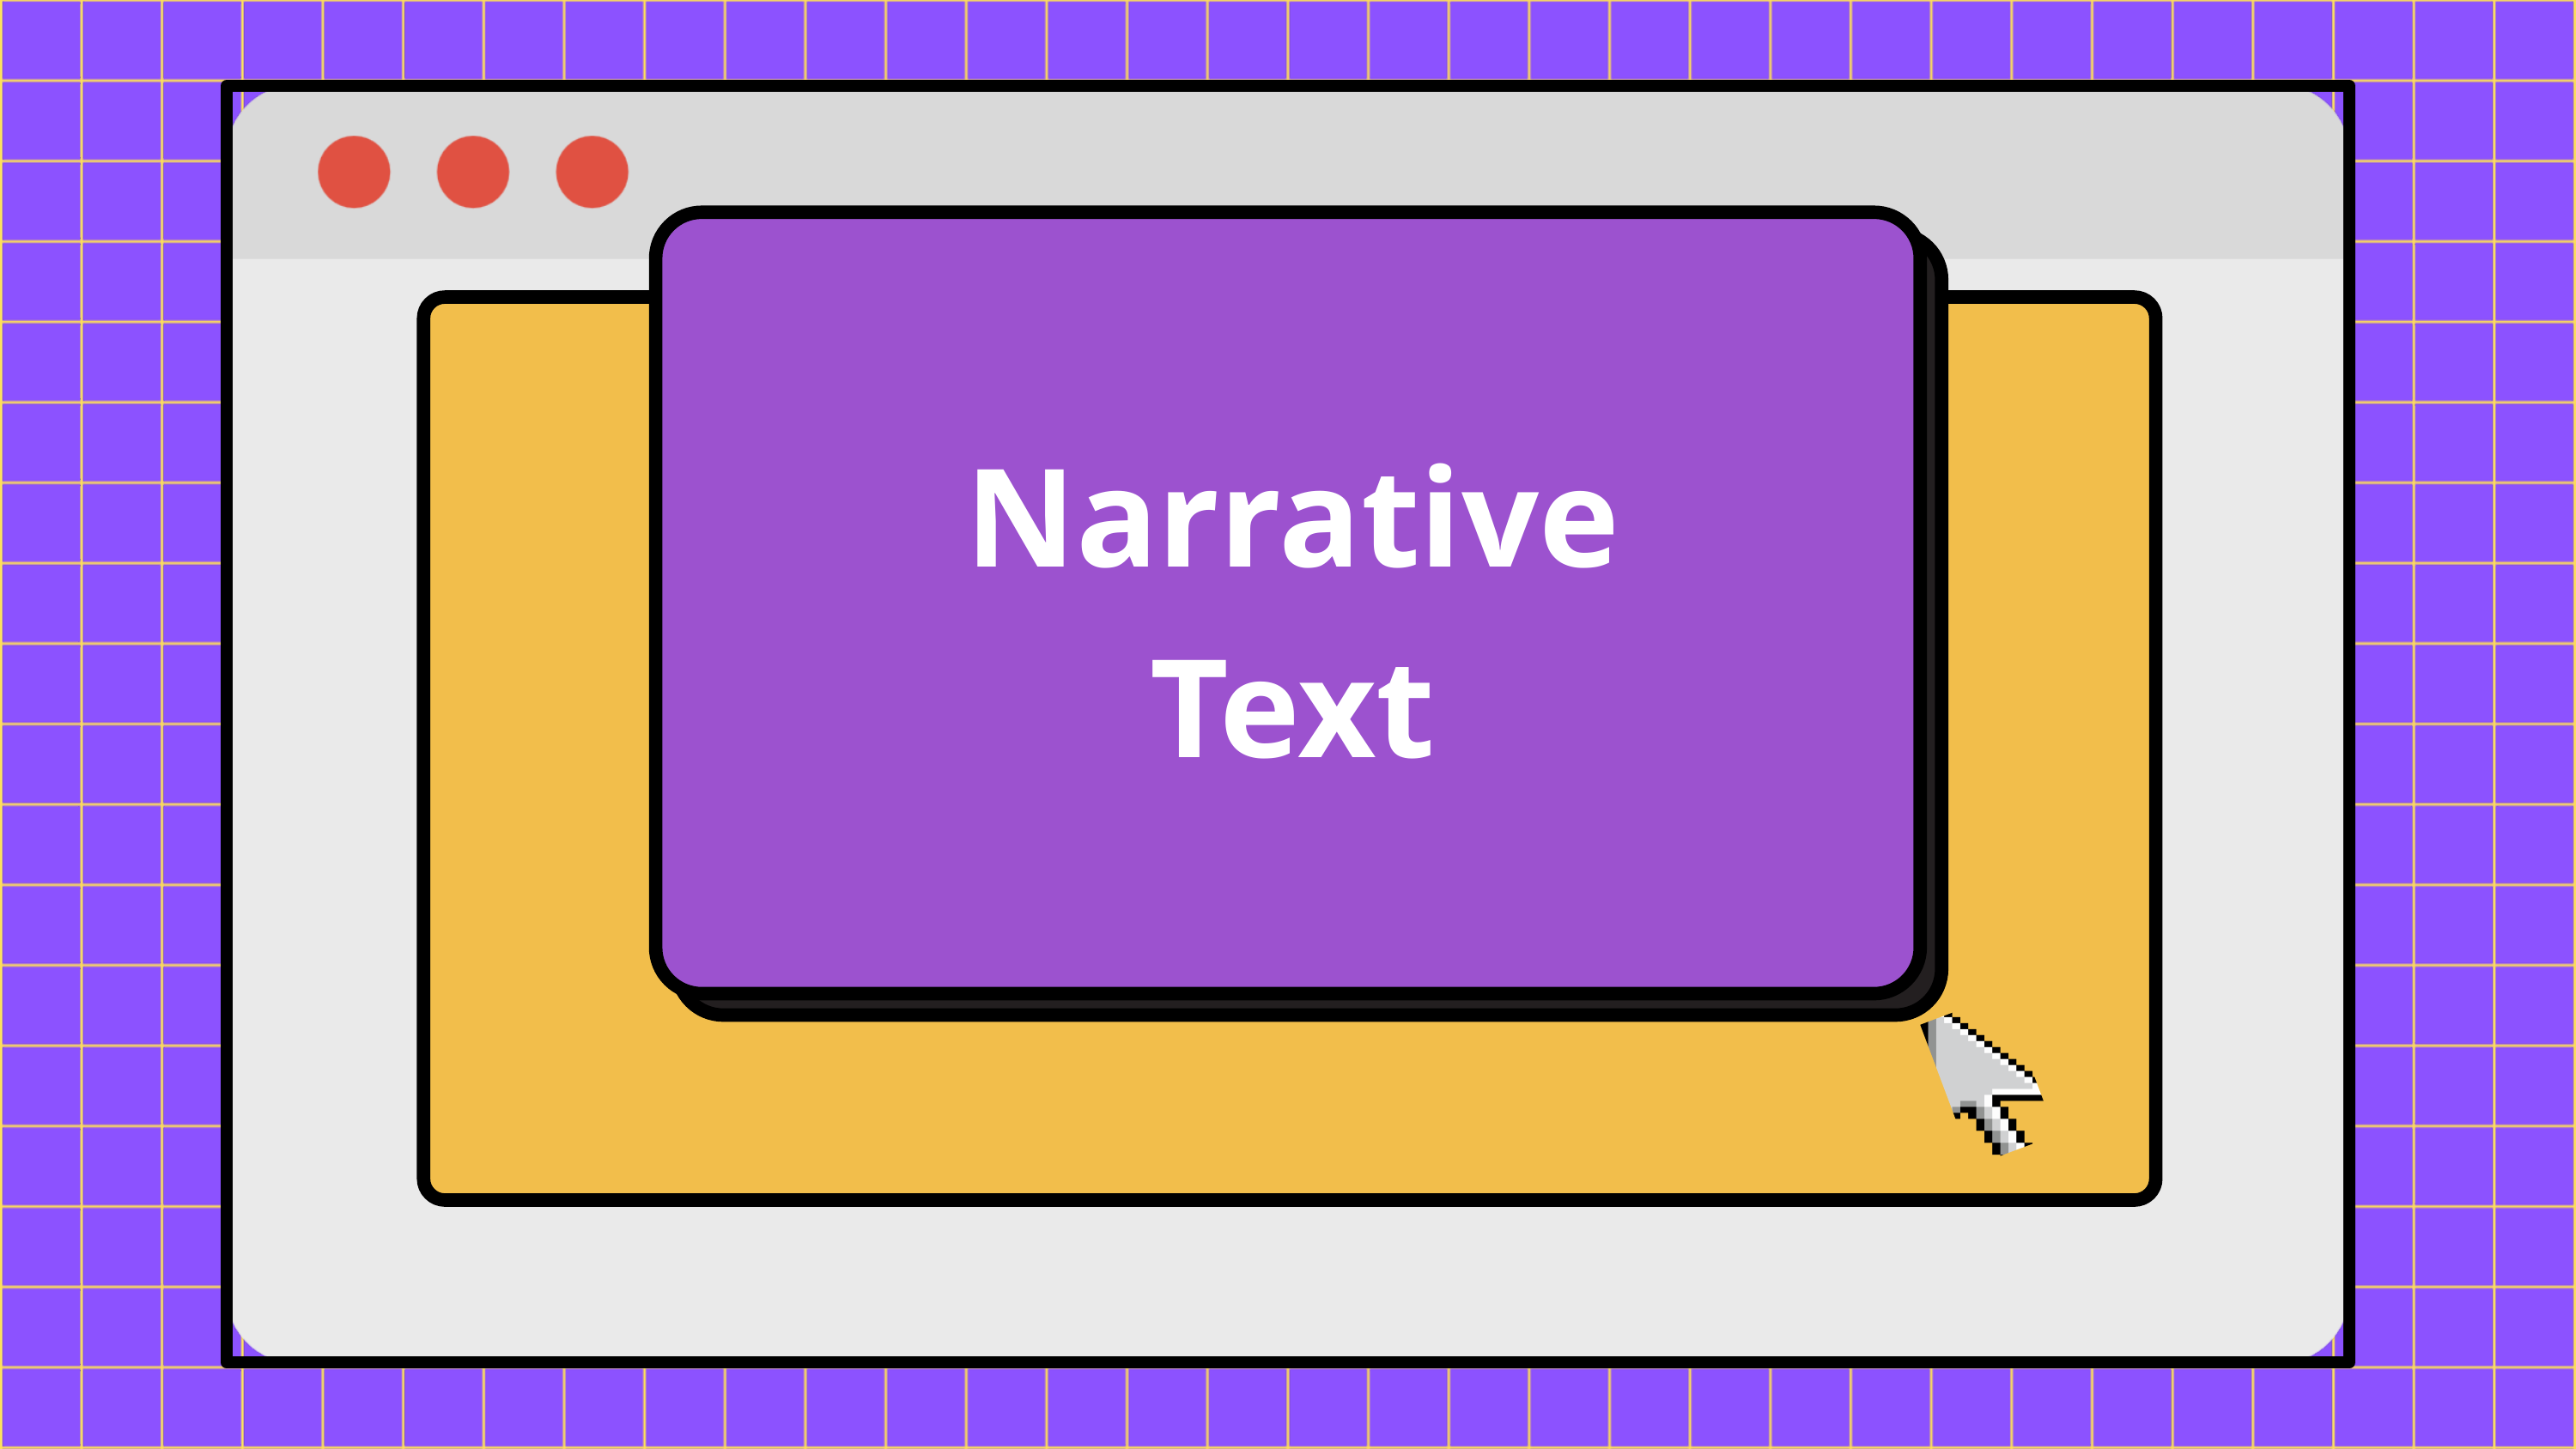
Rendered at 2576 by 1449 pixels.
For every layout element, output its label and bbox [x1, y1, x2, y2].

text_box [0, 0, 2576, 1449]
text_box [677, 233, 1942, 1016]
text_box [423, 296, 2156, 1201]
text_box [227, 86, 2349, 1363]
text_box [655, 211, 1921, 994]
